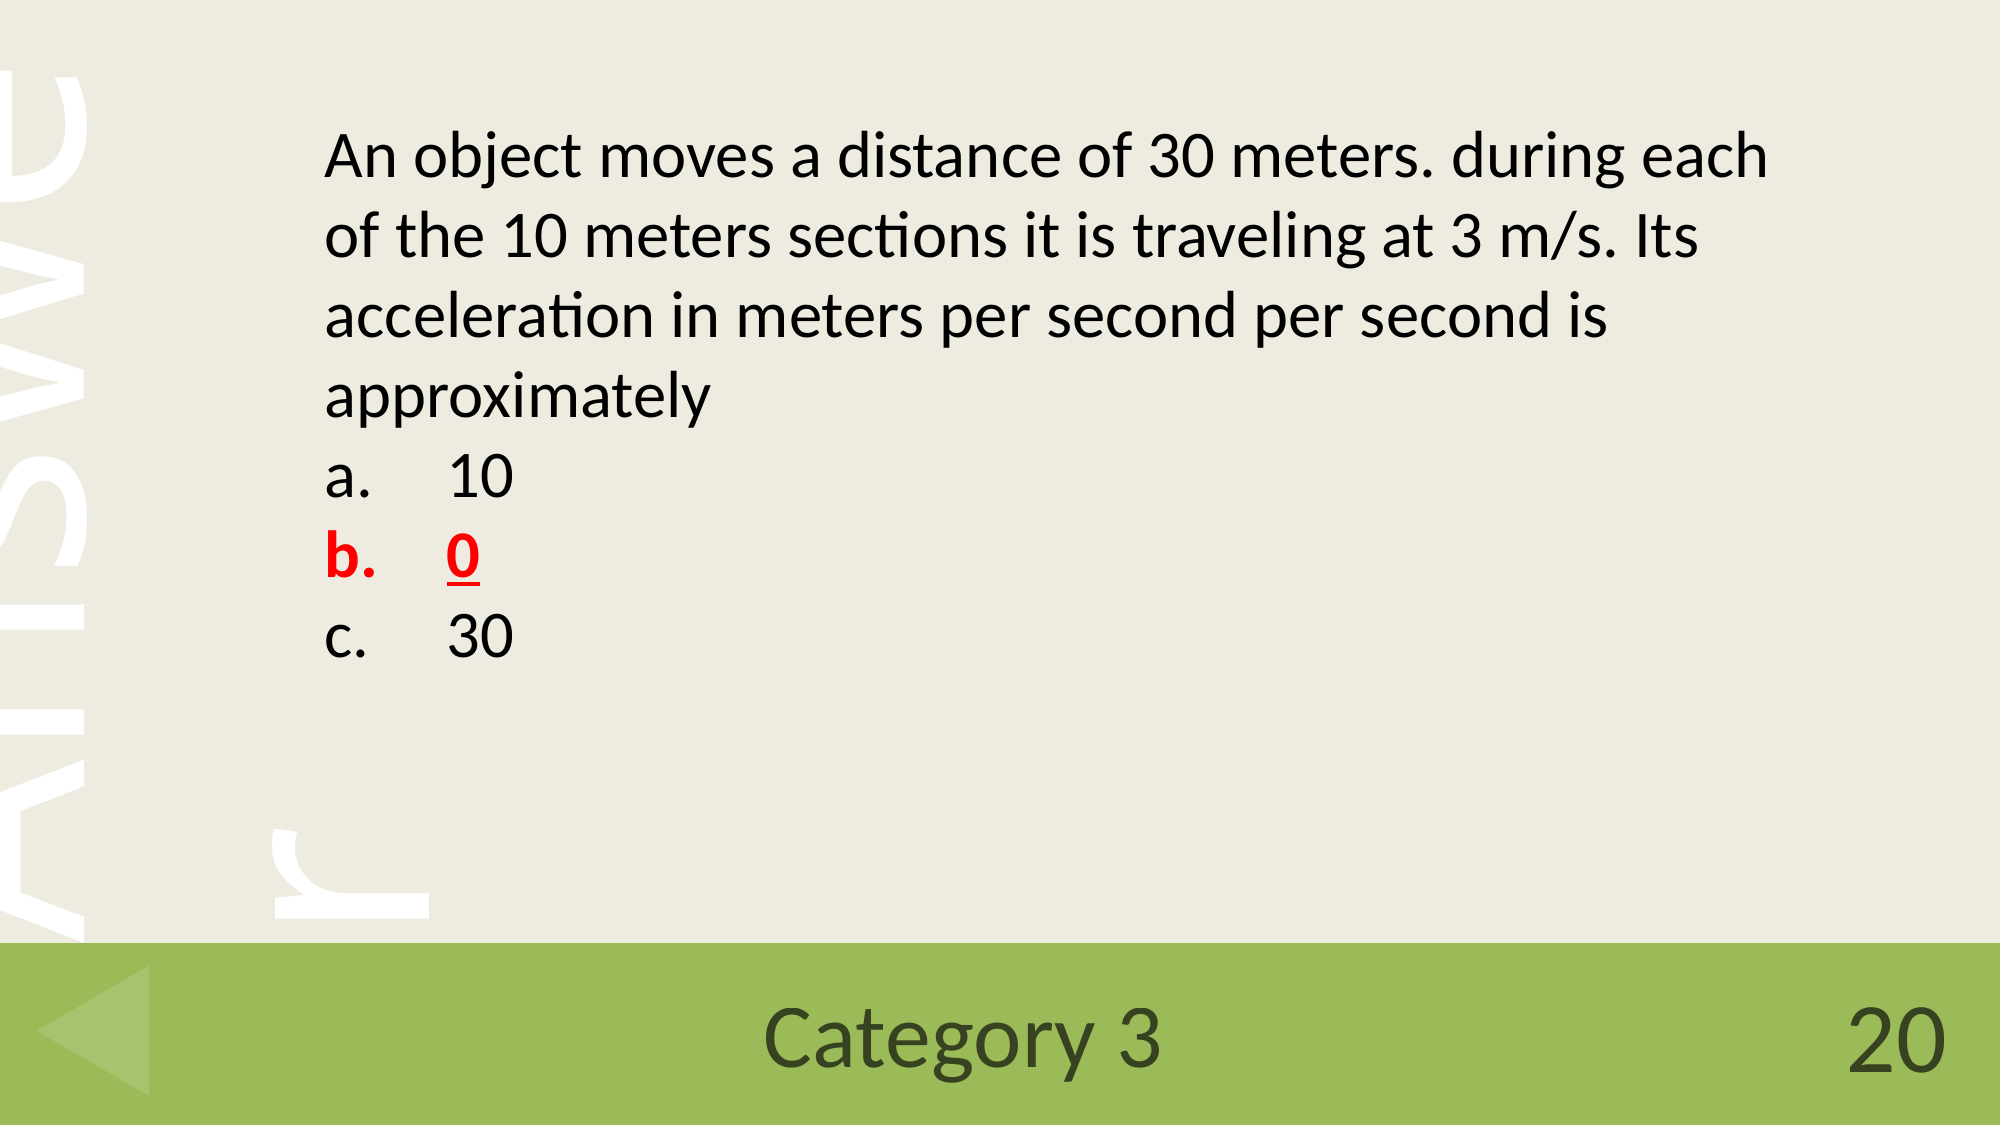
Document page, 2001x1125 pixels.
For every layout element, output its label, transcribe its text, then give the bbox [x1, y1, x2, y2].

title Category 3 [63, 937, 1864, 1125]
list An object moves a distance of 30 meters. during each of the 10 meters sections it is traveling at 3 m/s. Its acceleration in meters per second per second is approximately 10 0 30 [309, 80, 1852, 702]
list 20 [1864, 967, 1963, 1097]
